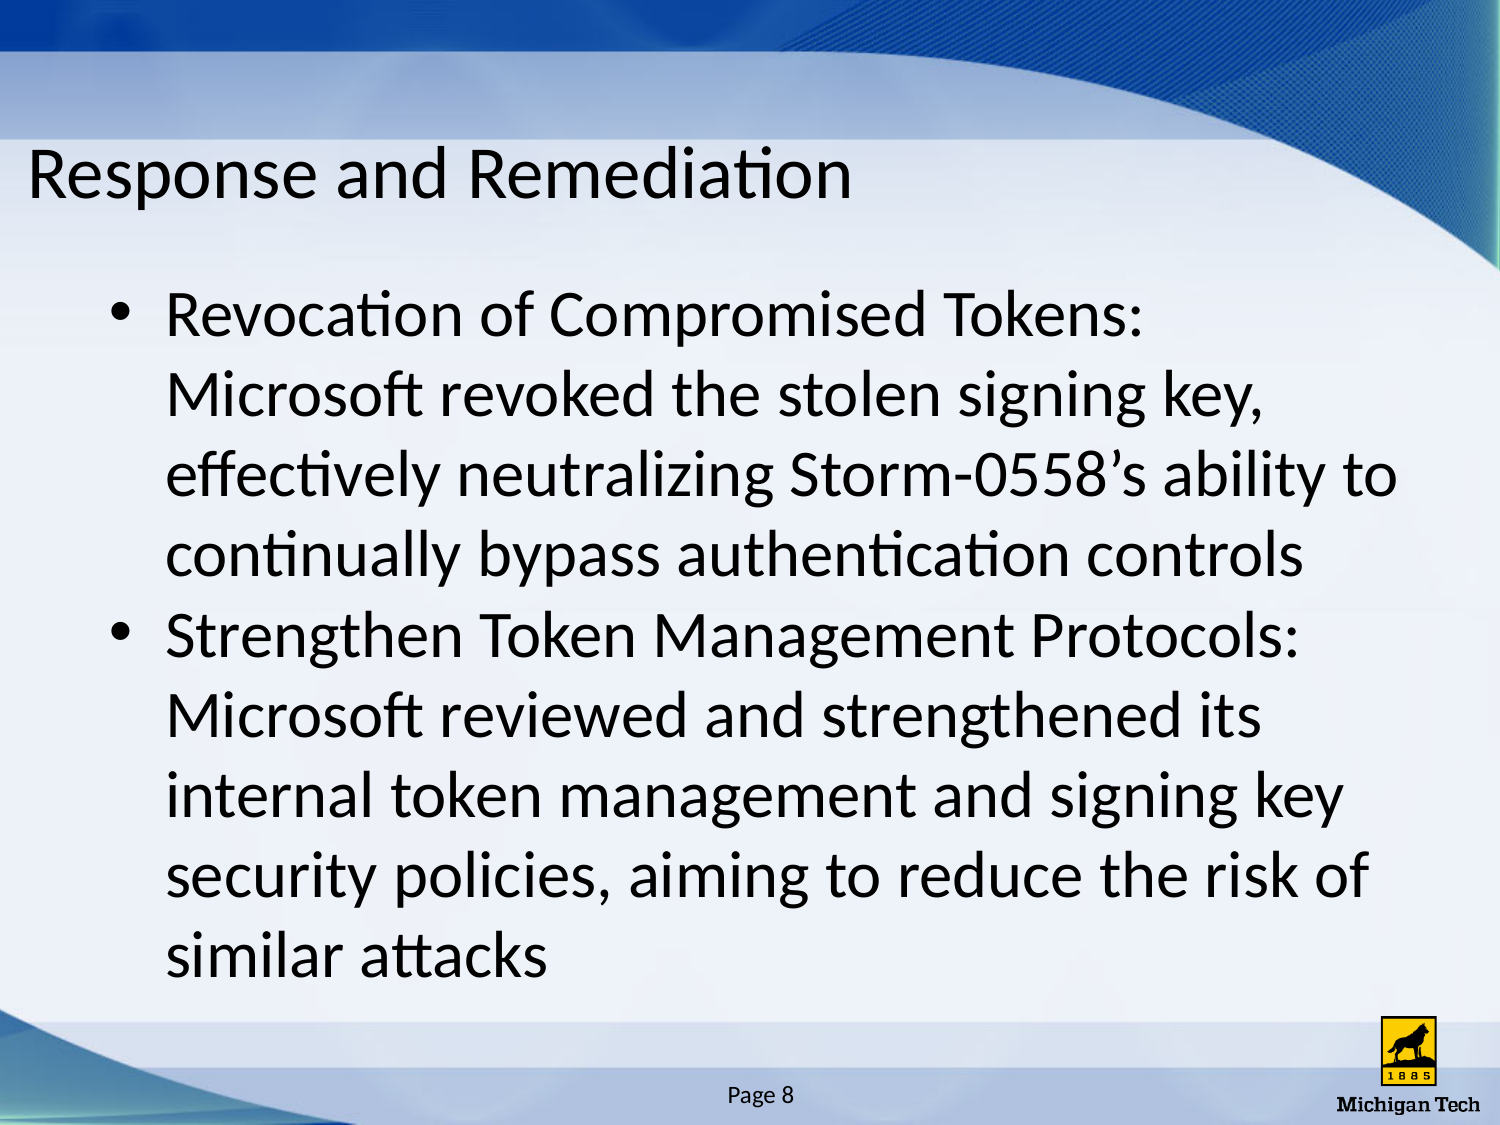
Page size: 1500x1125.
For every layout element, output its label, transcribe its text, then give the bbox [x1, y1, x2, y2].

title Response and Remediation [12, 75, 1263, 263]
list Revocation of Compromised Tokens: Microsoft revoked the stolen signing key, effectively neutralizing Storm-0558’s ability to continually bypass authentication controls Strengthen Token Management Protocols: Microsoft reviewed and strengthened its internal token management and signing key security policies, aiming to reduce the risk of similar attacks [75, 262, 1425, 1063]
picture [0, 0, 1500, 1125]
